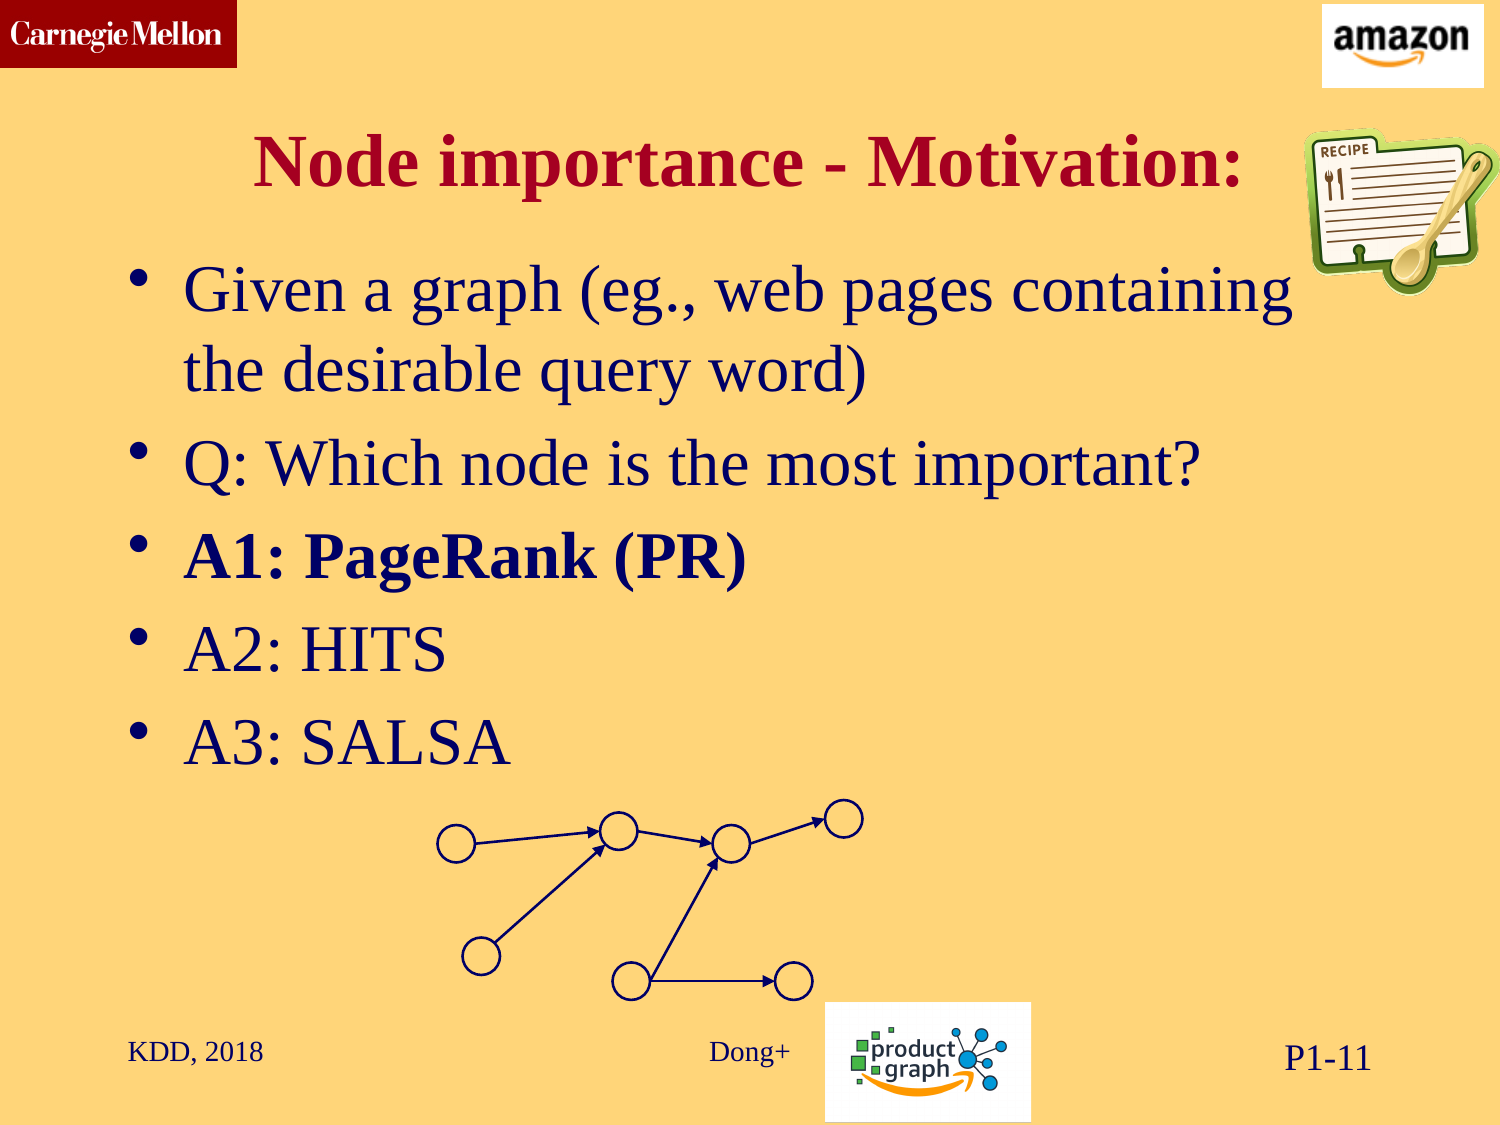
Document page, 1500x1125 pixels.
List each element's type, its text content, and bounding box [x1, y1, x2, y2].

picture [1303, 128, 1500, 297]
picture [1322, 4, 1484, 88]
slide_number KDD, 2018 [112, 1024, 426, 1101]
title Node importance - Motivation: [112, 99, 1388, 213]
text_box [462, 937, 501, 976]
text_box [476, 830, 599, 844]
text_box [494, 845, 606, 942]
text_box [750, 818, 824, 844]
text_box [437, 825, 474, 863]
list Given a graph (eg., web pages containing the desirable query word) Q: Which node is the most important? A1: PageRank (PR) A2: HITS A3: SALSA [112, 237, 1388, 1001]
picture [0, 0, 237, 68]
text_box [600, 812, 638, 850]
slide_number P1-11 [1074, 1024, 1388, 1101]
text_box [638, 830, 712, 844]
text_box [612, 962, 649, 1000]
text_box [825, 800, 863, 838]
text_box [651, 858, 719, 980]
footer Dong+ [512, 1024, 988, 1101]
text_box [775, 962, 813, 1000]
text_box [713, 825, 749, 863]
